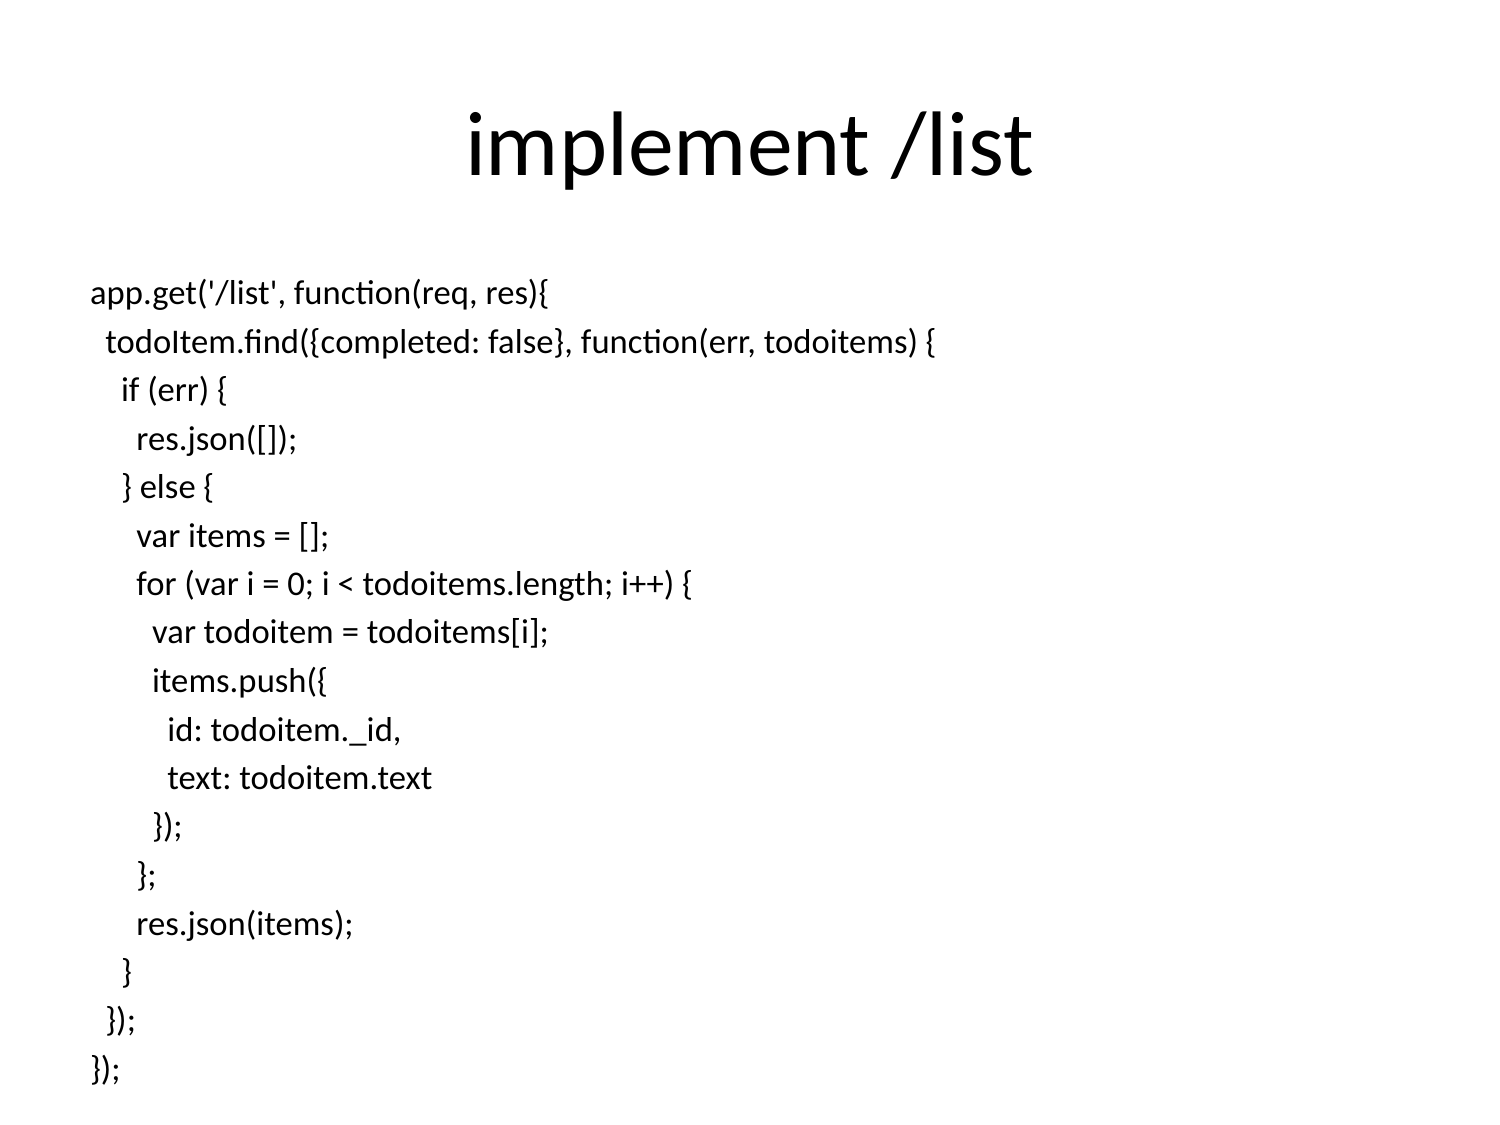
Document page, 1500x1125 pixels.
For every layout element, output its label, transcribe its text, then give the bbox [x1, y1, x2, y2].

list app.get('/list', function(req, res){ todoItem.find({completed: false}, function(err, todoitems) { if (err) { res.json([]); } else { var items = []; for (var i = 0; i < todoitems.length; i++) { var todoitem = todoitems[i]; items.push({ id: todoitem._id, text: todoitem.text }); }; res.json(items); } }); }); [75, 262, 1425, 1099]
title implement /list [75, 45, 1425, 233]
